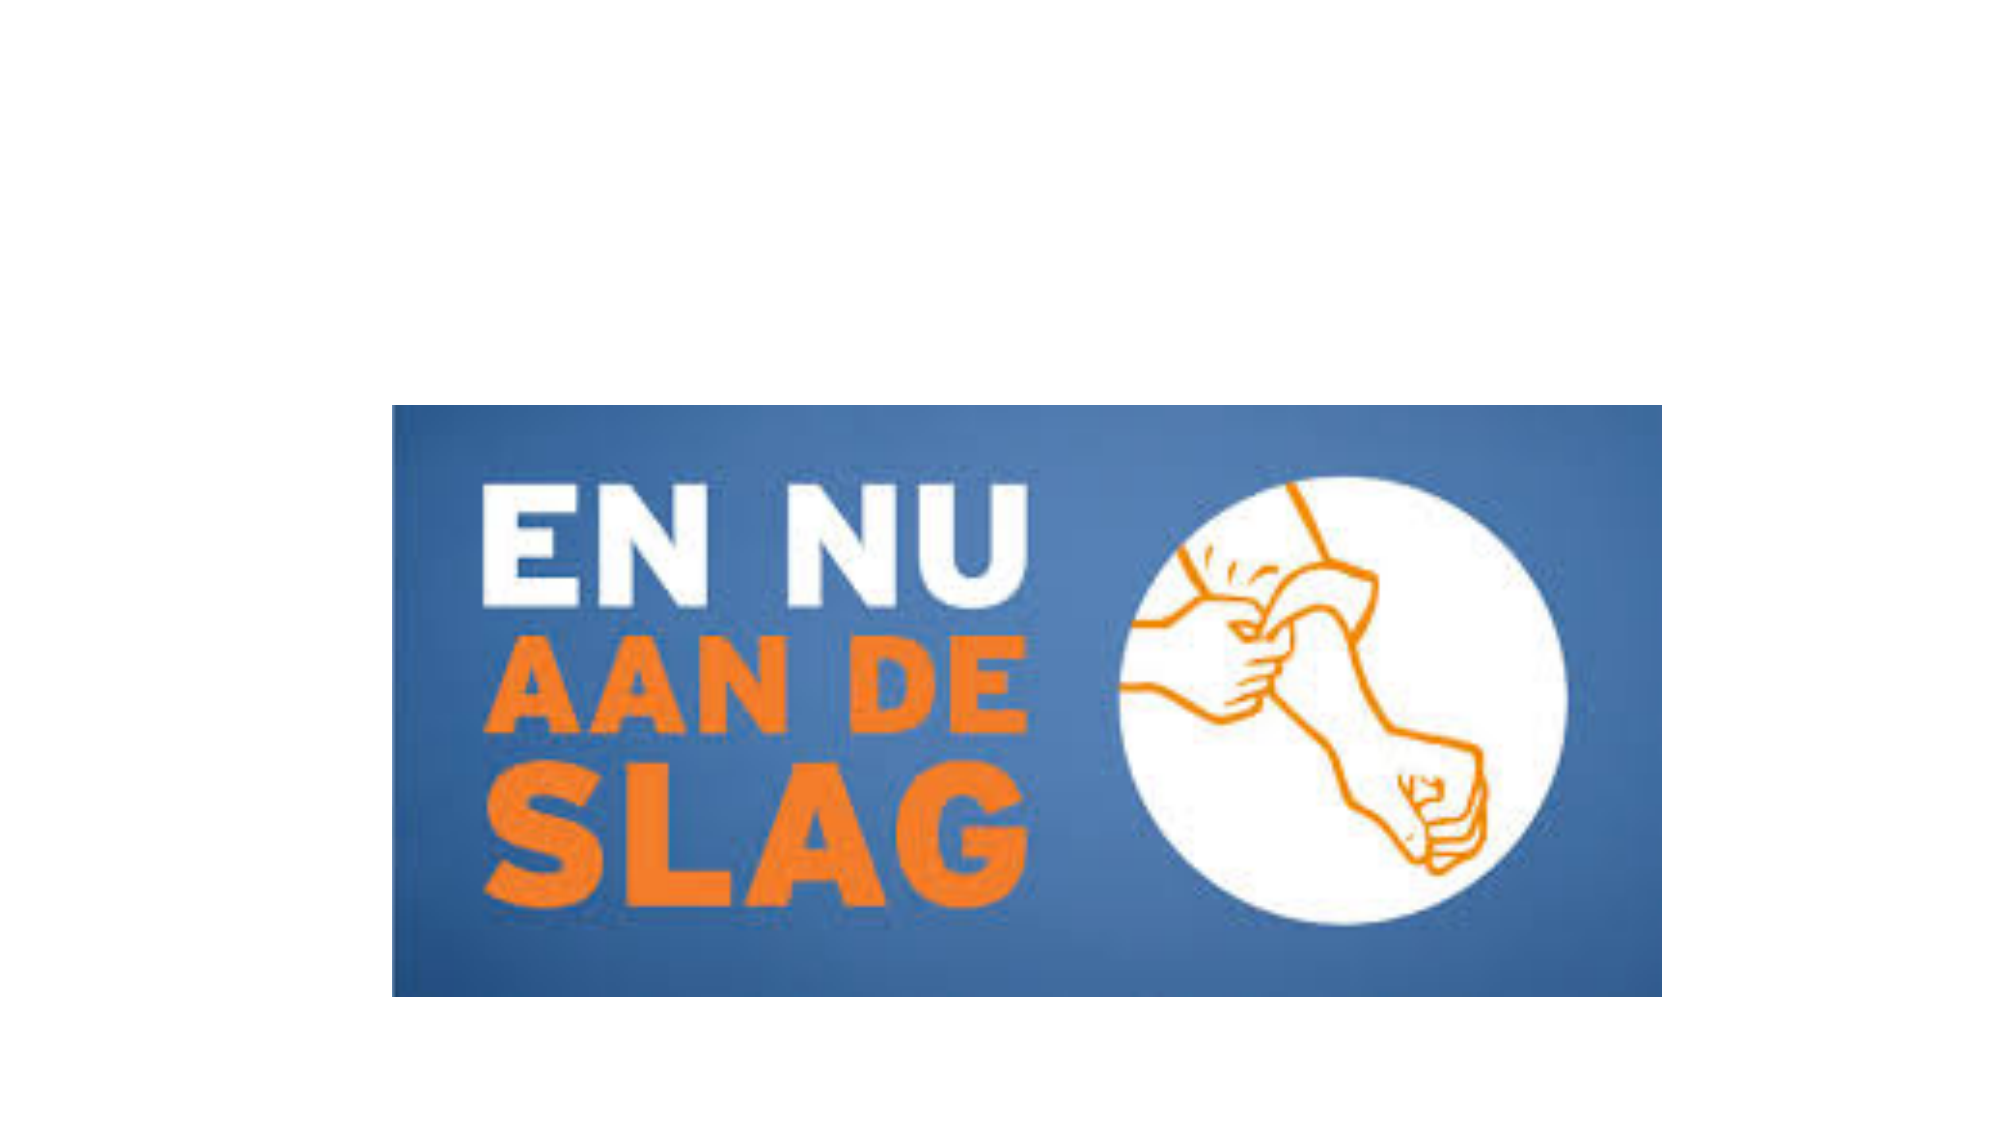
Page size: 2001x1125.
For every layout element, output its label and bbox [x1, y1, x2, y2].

list [392, 405, 1662, 997]
